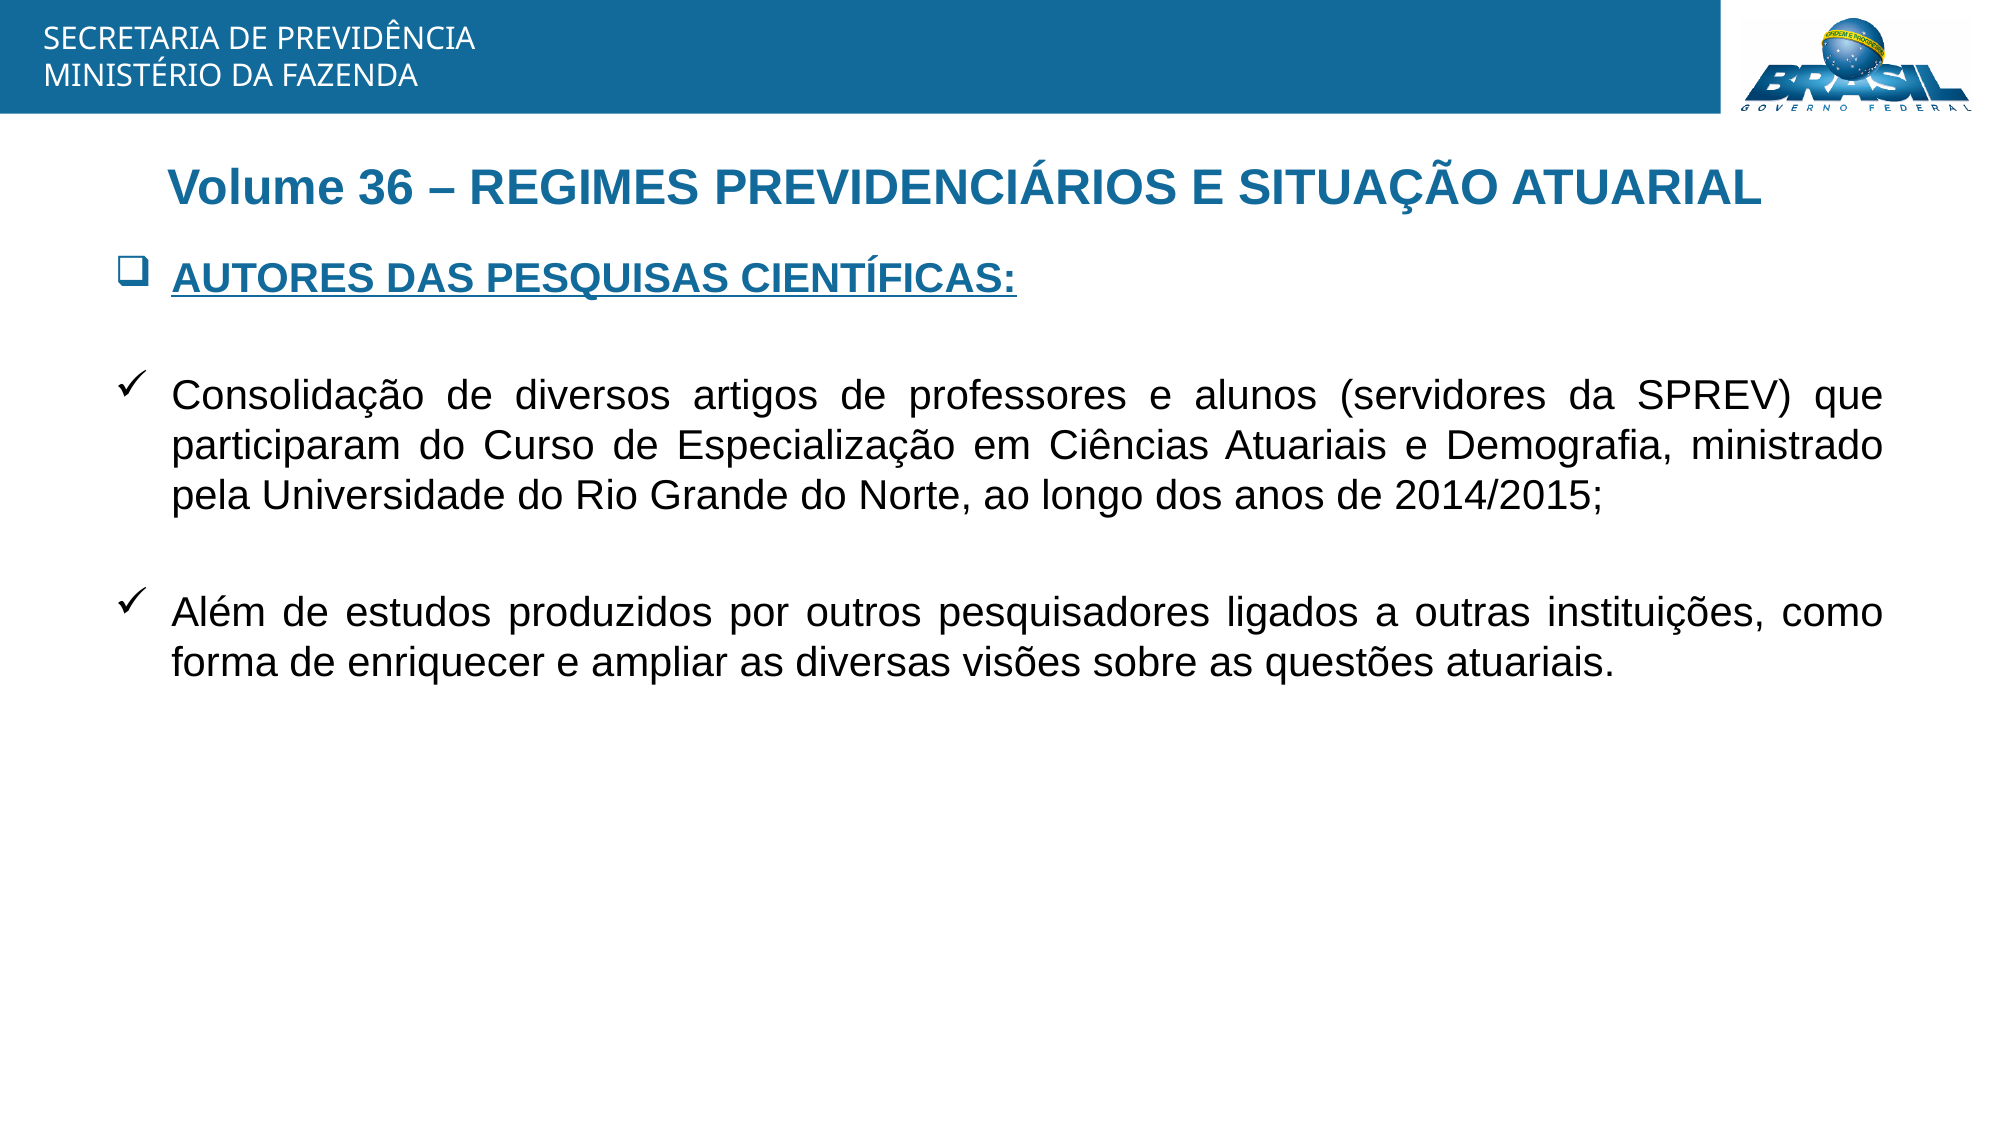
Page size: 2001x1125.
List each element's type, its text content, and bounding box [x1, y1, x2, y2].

title Volume 36 – REGIMES PREVIDENCIÁRIOS E SITUAÇÃO ATUARIAL [31, 125, 1901, 244]
picture [1741, 18, 1972, 111]
list AUTORES DAS PESQUISAS CIENTÍFICAS: Consolidação de diversos artigos de professores e alunos (servidores da SPREV) que participaram do Curso de Especialização em Ciências Atuariais e Demografia, ministrado pela Universidade do Rio Grande do Norte, ao longo dos anos de 2014/2015; Além de estudos produzidos por outros pesquisadores ligados a outras instituições, como forma de enriquecer e ampliar as diversas visões sobre as questões atuariais. [99, 243, 1901, 970]
